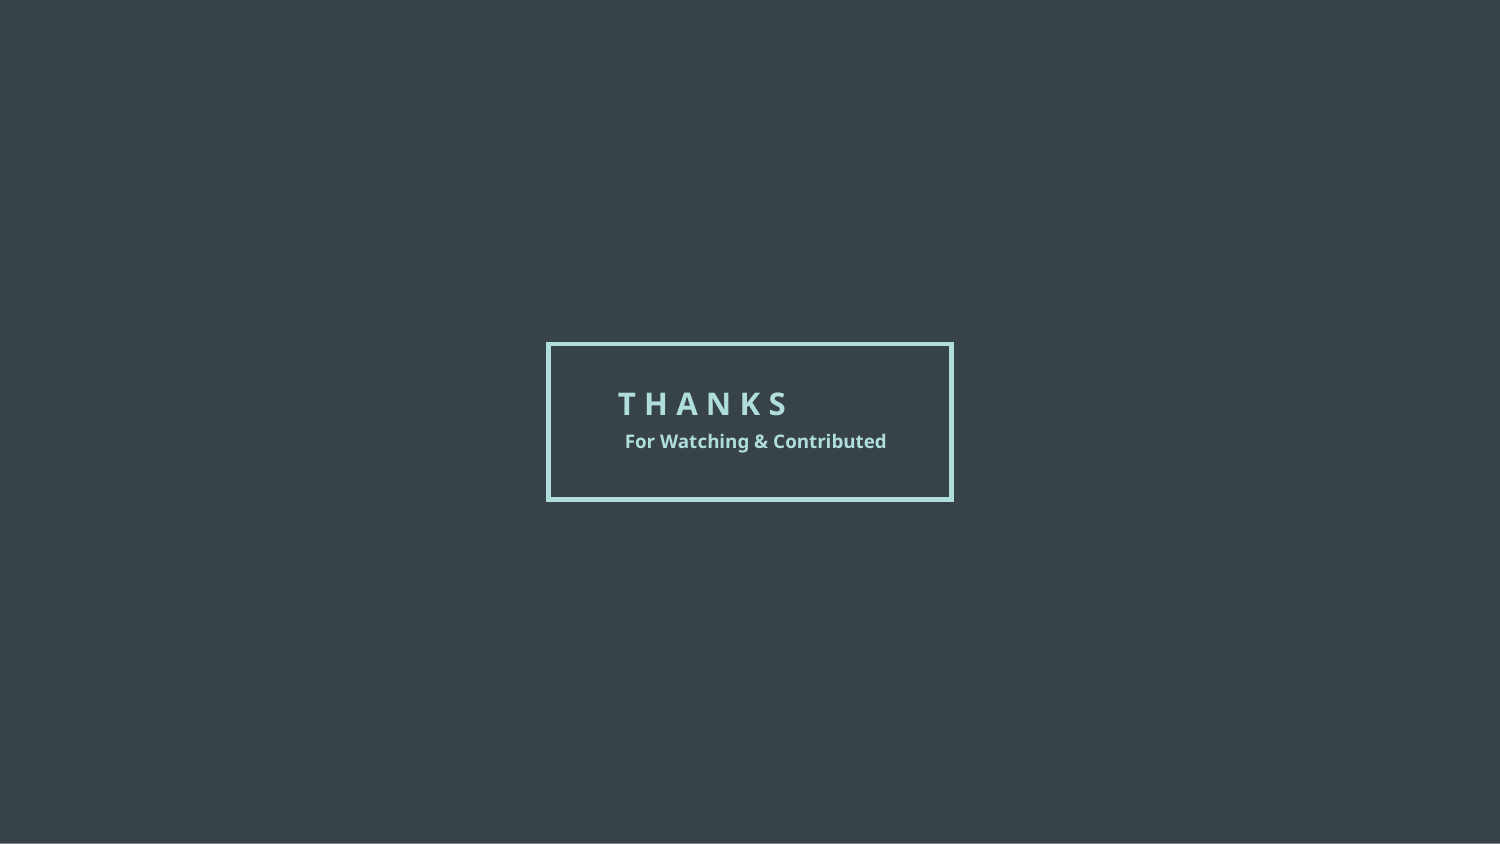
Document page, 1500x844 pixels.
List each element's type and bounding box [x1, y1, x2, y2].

text_box [0, 0, 1500, 844]
text_box [548, 343, 952, 500]
